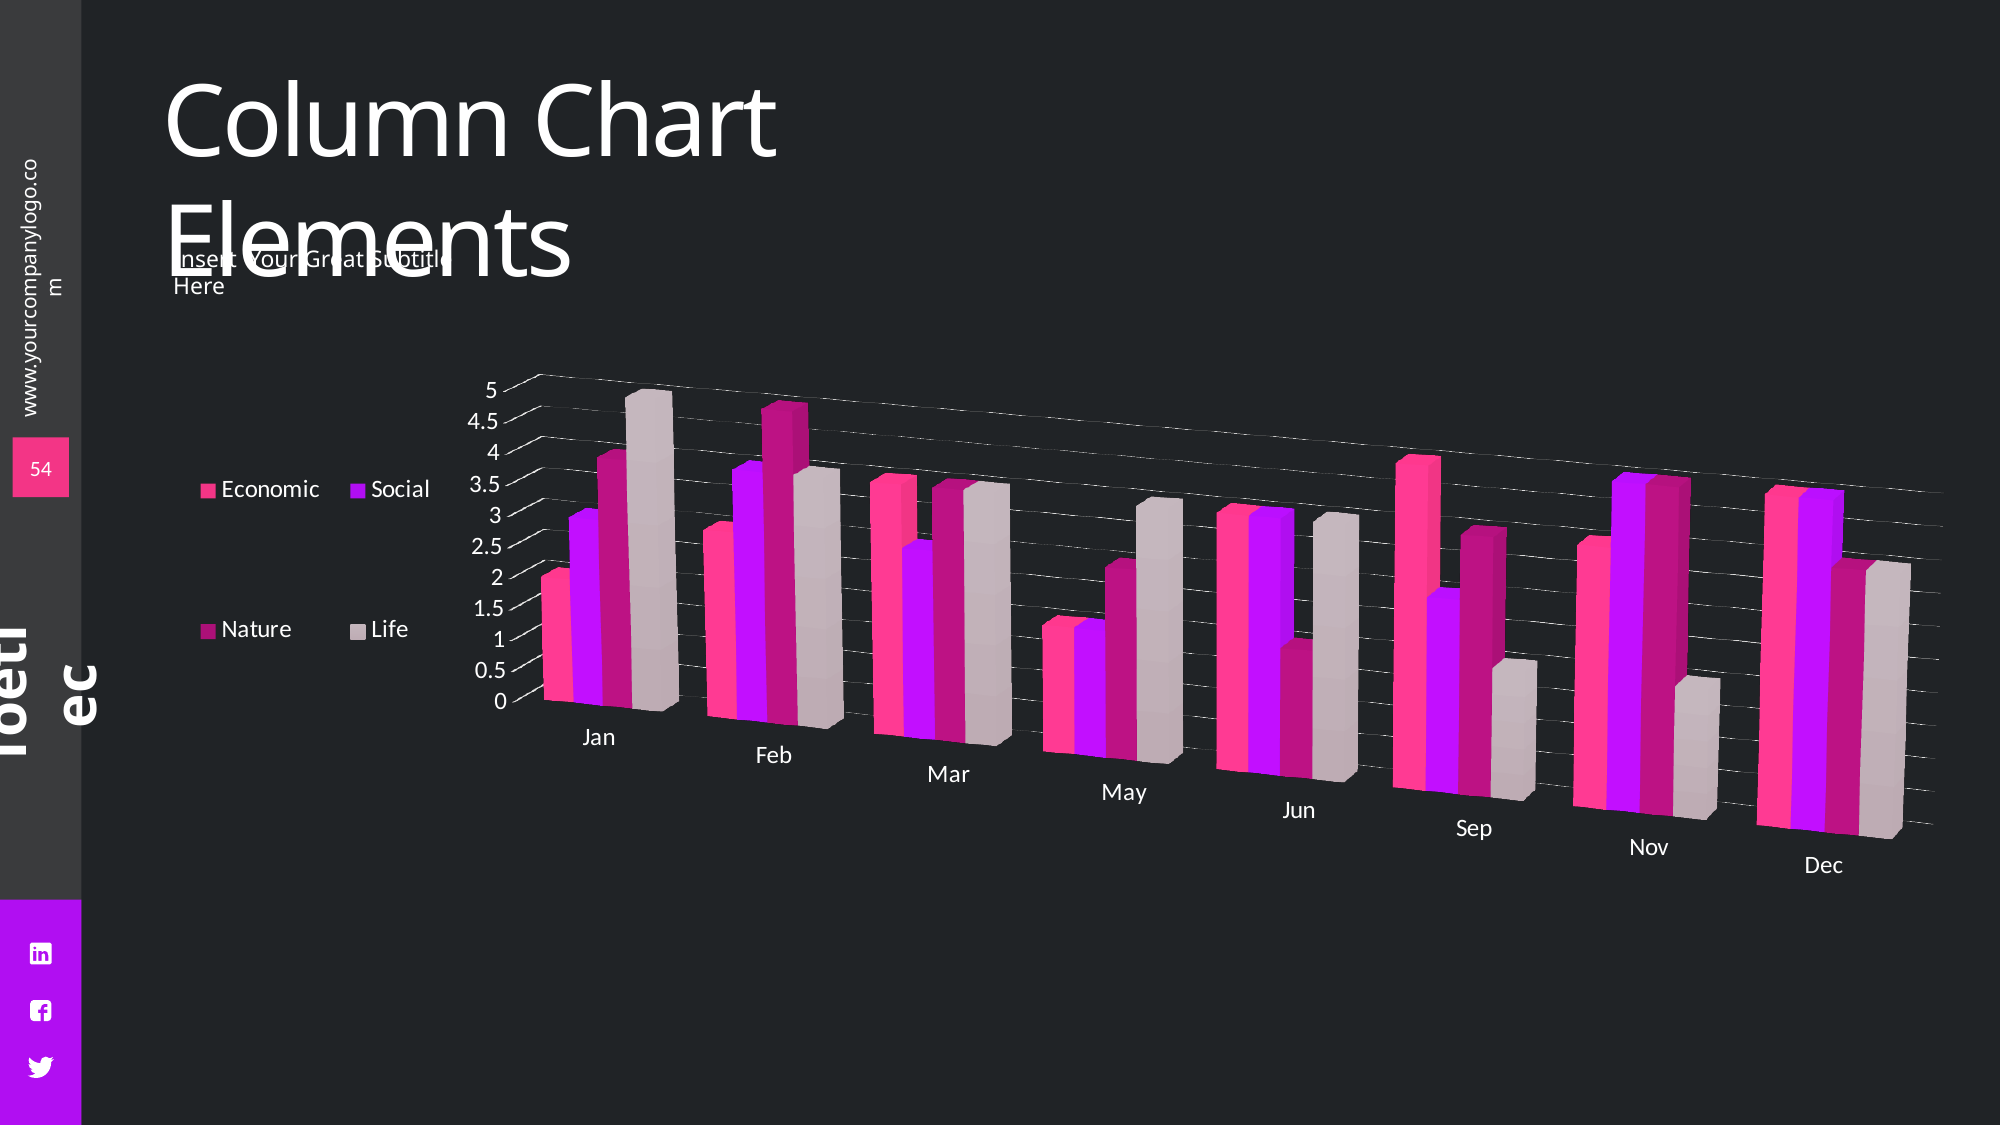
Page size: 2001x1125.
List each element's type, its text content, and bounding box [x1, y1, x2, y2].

chart [162, 347, 2000, 915]
text_box Column Chart Elements [147, 116, 987, 236]
slide_number 54 [12, 437, 69, 498]
text_box Insert Your Great Subtitle Here [158, 237, 512, 307]
